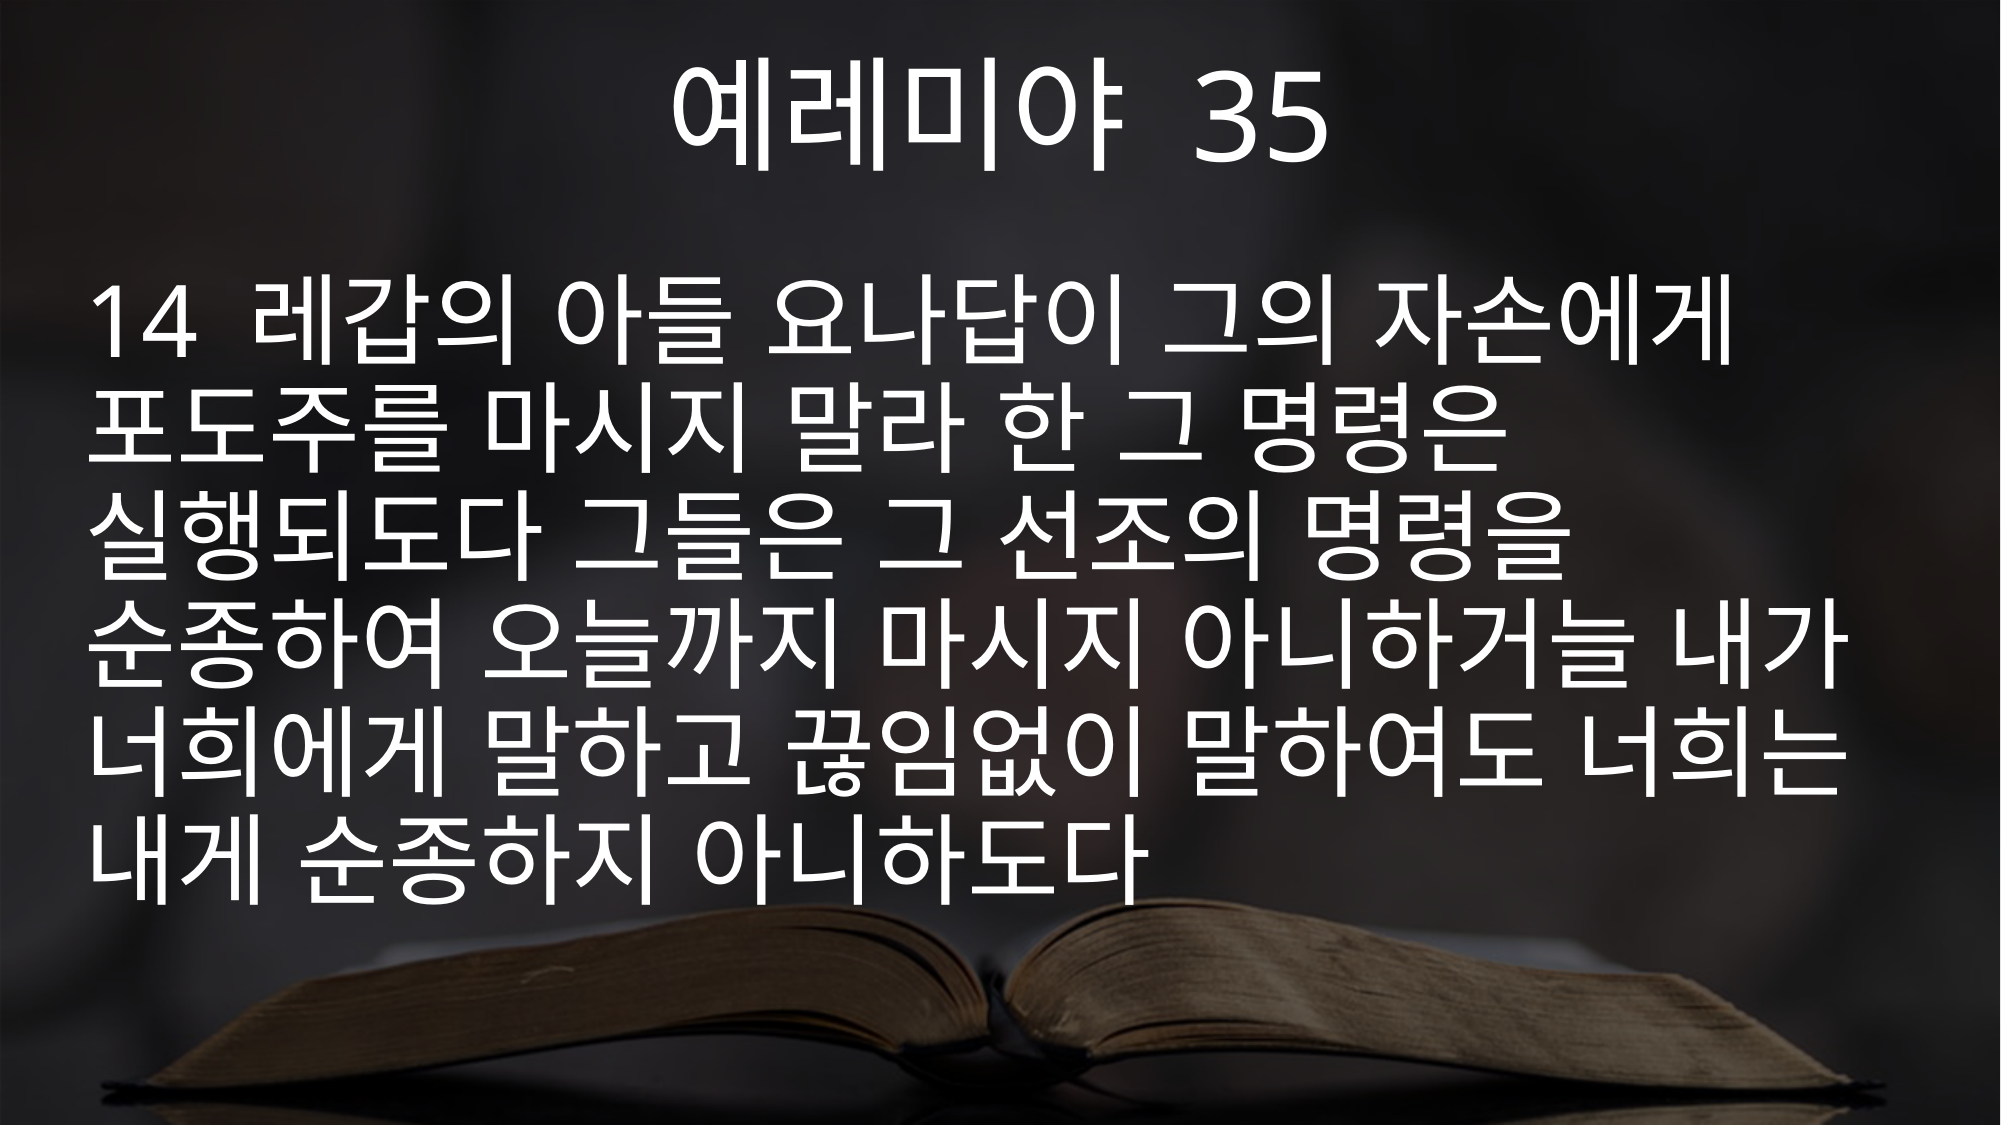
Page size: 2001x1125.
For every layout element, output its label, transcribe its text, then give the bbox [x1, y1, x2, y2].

picture [0, 0, 2001, 1125]
list 14 레갑의 아들 요나답이 그의 자손에게 포도주를 마시지 말라 한 그 명령은 실행되도다 그들은 그 선조의 명령을 순종하여 오늘까지 마시지 아니하거늘 내가 너희에게 말하고 끊임없이 말하여도 너희는 내게 순종하지 아니하도다 [69, 263, 1953, 423]
footer 예레미야 35 [0, 32, 2000, 192]
